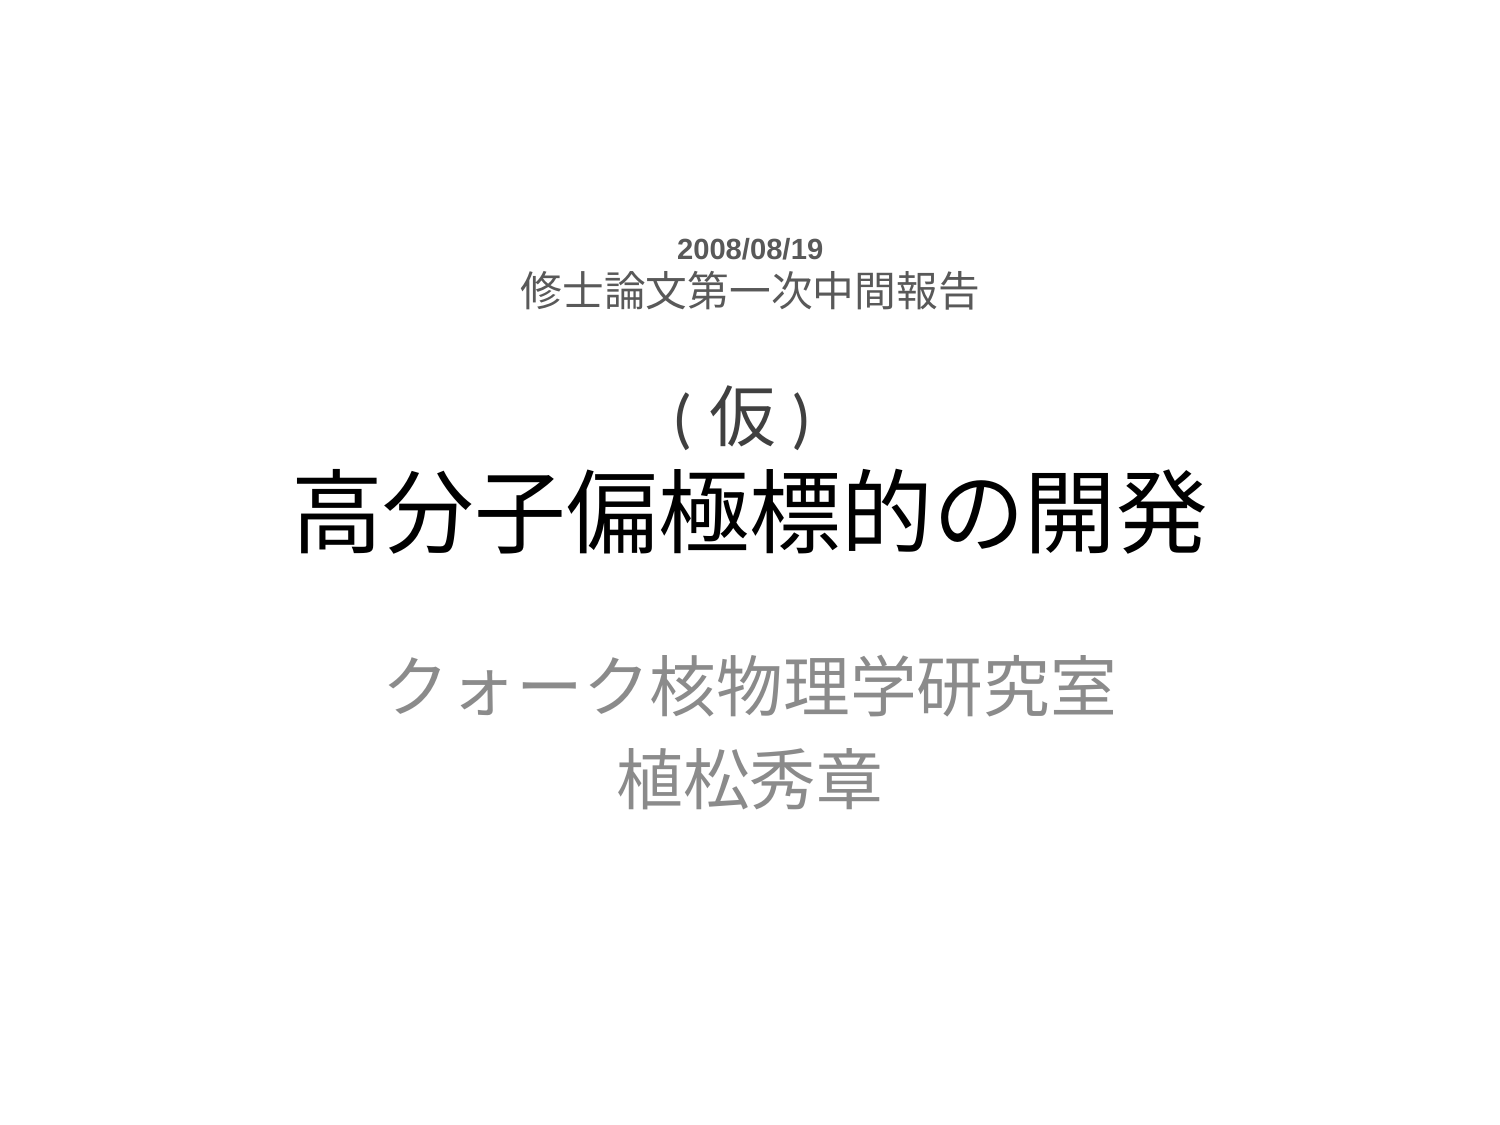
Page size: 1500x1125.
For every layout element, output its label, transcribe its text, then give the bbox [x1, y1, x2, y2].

text_box 2008/08/19 修士論文第一次中間報告 [505, 222, 995, 323]
title (仮) 高分子偏極標的の開発 [112, 349, 1388, 591]
subtitle クォーク核物理学研究室 植松秀章 [225, 637, 1275, 925]
